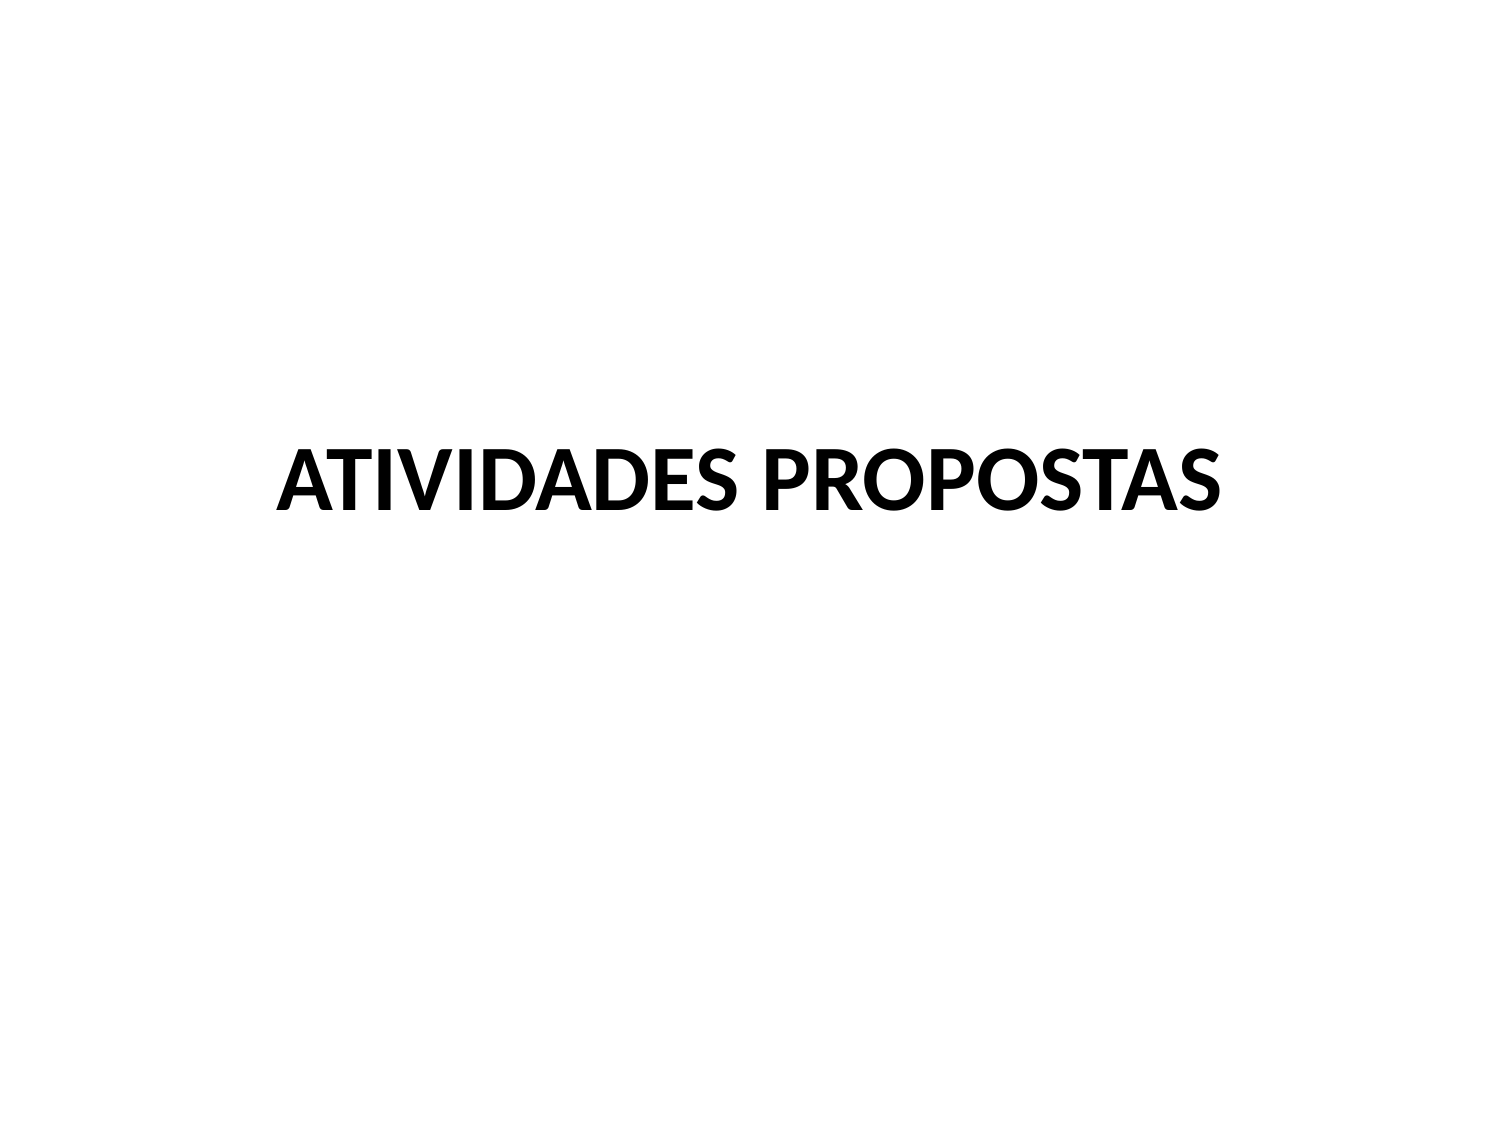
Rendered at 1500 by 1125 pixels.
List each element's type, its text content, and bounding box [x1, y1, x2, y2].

list ATIVIDADES PROPOSTAS [75, 408, 1425, 563]
